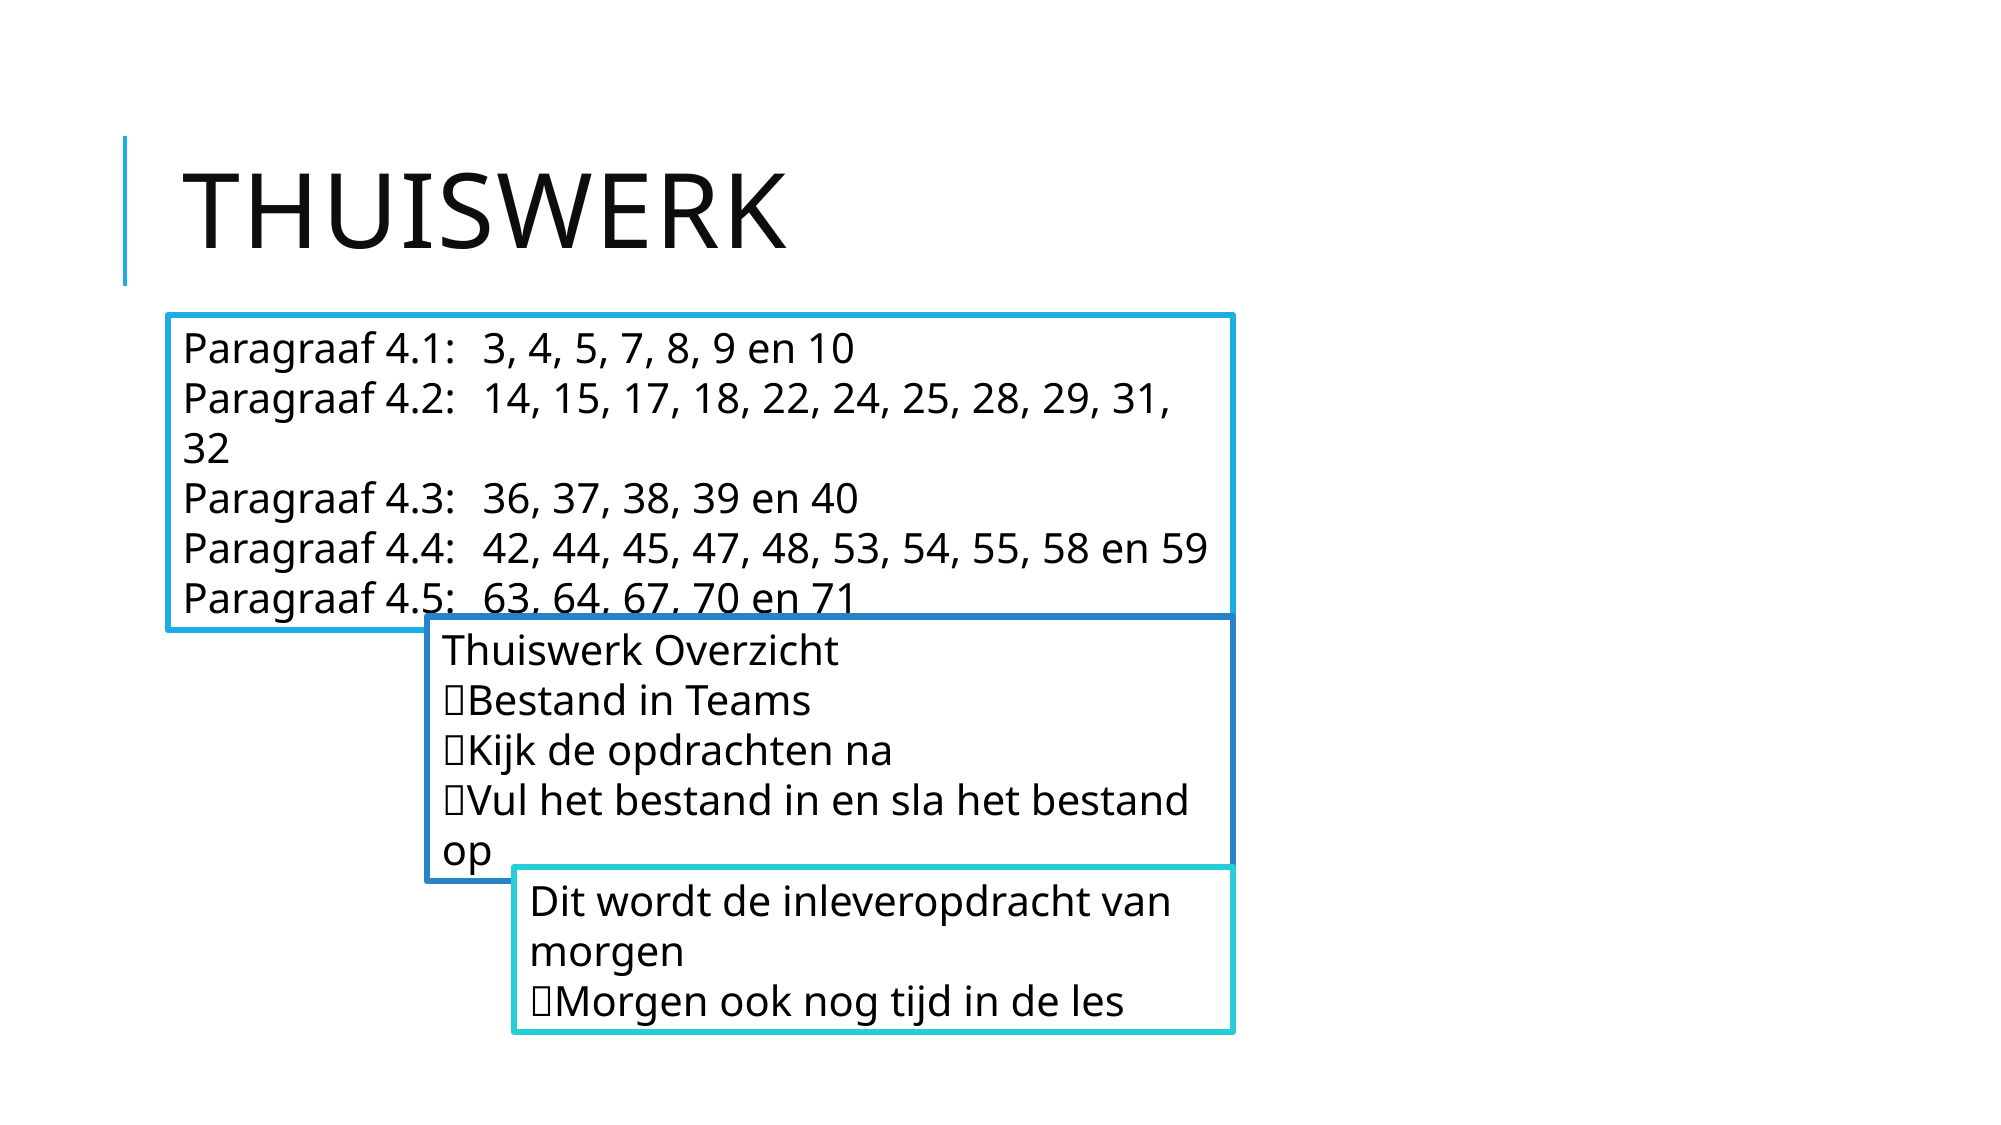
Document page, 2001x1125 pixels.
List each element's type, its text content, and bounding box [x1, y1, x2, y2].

text_box Dit wordt de inleveropdracht van morgen Morgen ook nog tijd in de les [513, 866, 1234, 1033]
text_box Thuiswerk Overzicht Bestand in Teams Kijk de opdrachten na Vul het bestand in en sla het bestand op [426, 615, 1234, 883]
text_box Paragraaf 4.1: 3, 4, 5, 7, 8, 9 en 10 Paragraaf 4.2: 14, 15, 17, 18, 22, 24, 25, 28, 29, 31, 32 Paragraaf 4.3: 36, 37, 38, 39 en 40 Paragraaf 4.4: 42, 44, 45, 47, 48, 53, 54, 55, 58 en 59 Paragraaf 4.5: 63, 64, 67, 70 en 71 [167, 314, 1234, 631]
title Thuiswerk [168, 96, 1763, 342]
